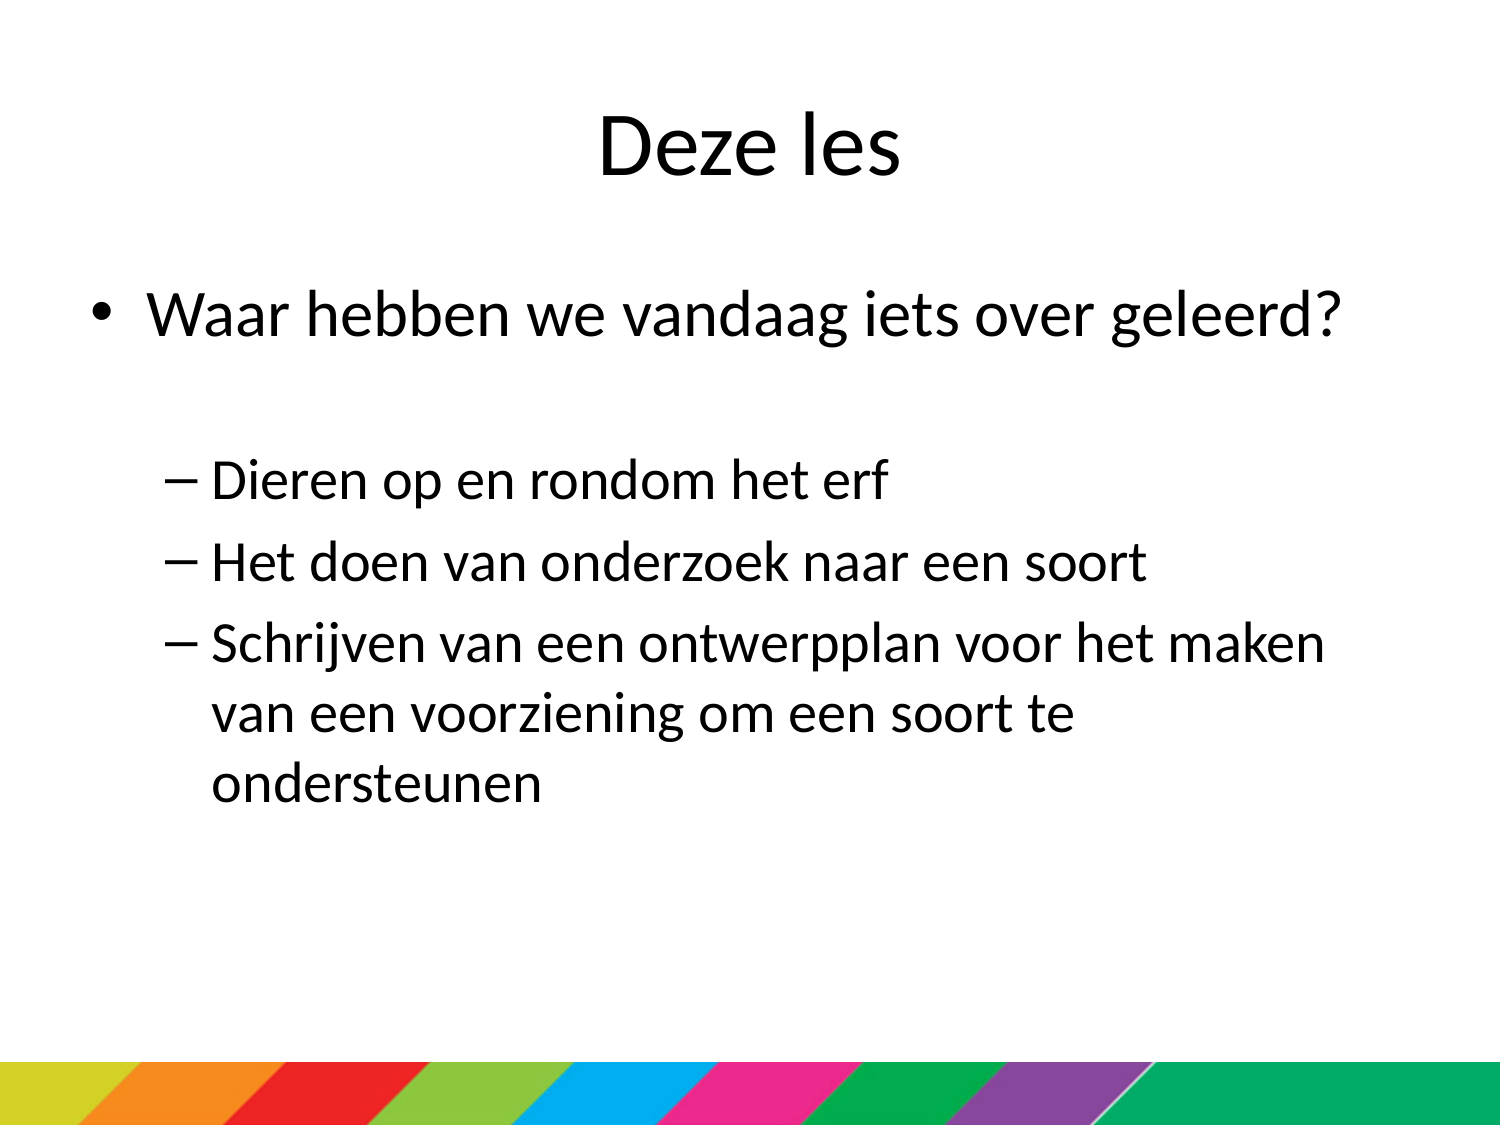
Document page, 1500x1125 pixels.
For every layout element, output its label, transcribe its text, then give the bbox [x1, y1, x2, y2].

picture [0, 1062, 574, 1125]
list Waar hebben we vandaag iets over geleerd? Dieren op en rondom het erf Het doen van onderzoek naar een soort Schrijven van een ontwerpplan voor het maken van een voorziening om een soort te ondersteunen [75, 262, 1425, 1005]
title Deze les [75, 45, 1425, 233]
picture [656, 1062, 1500, 1125]
